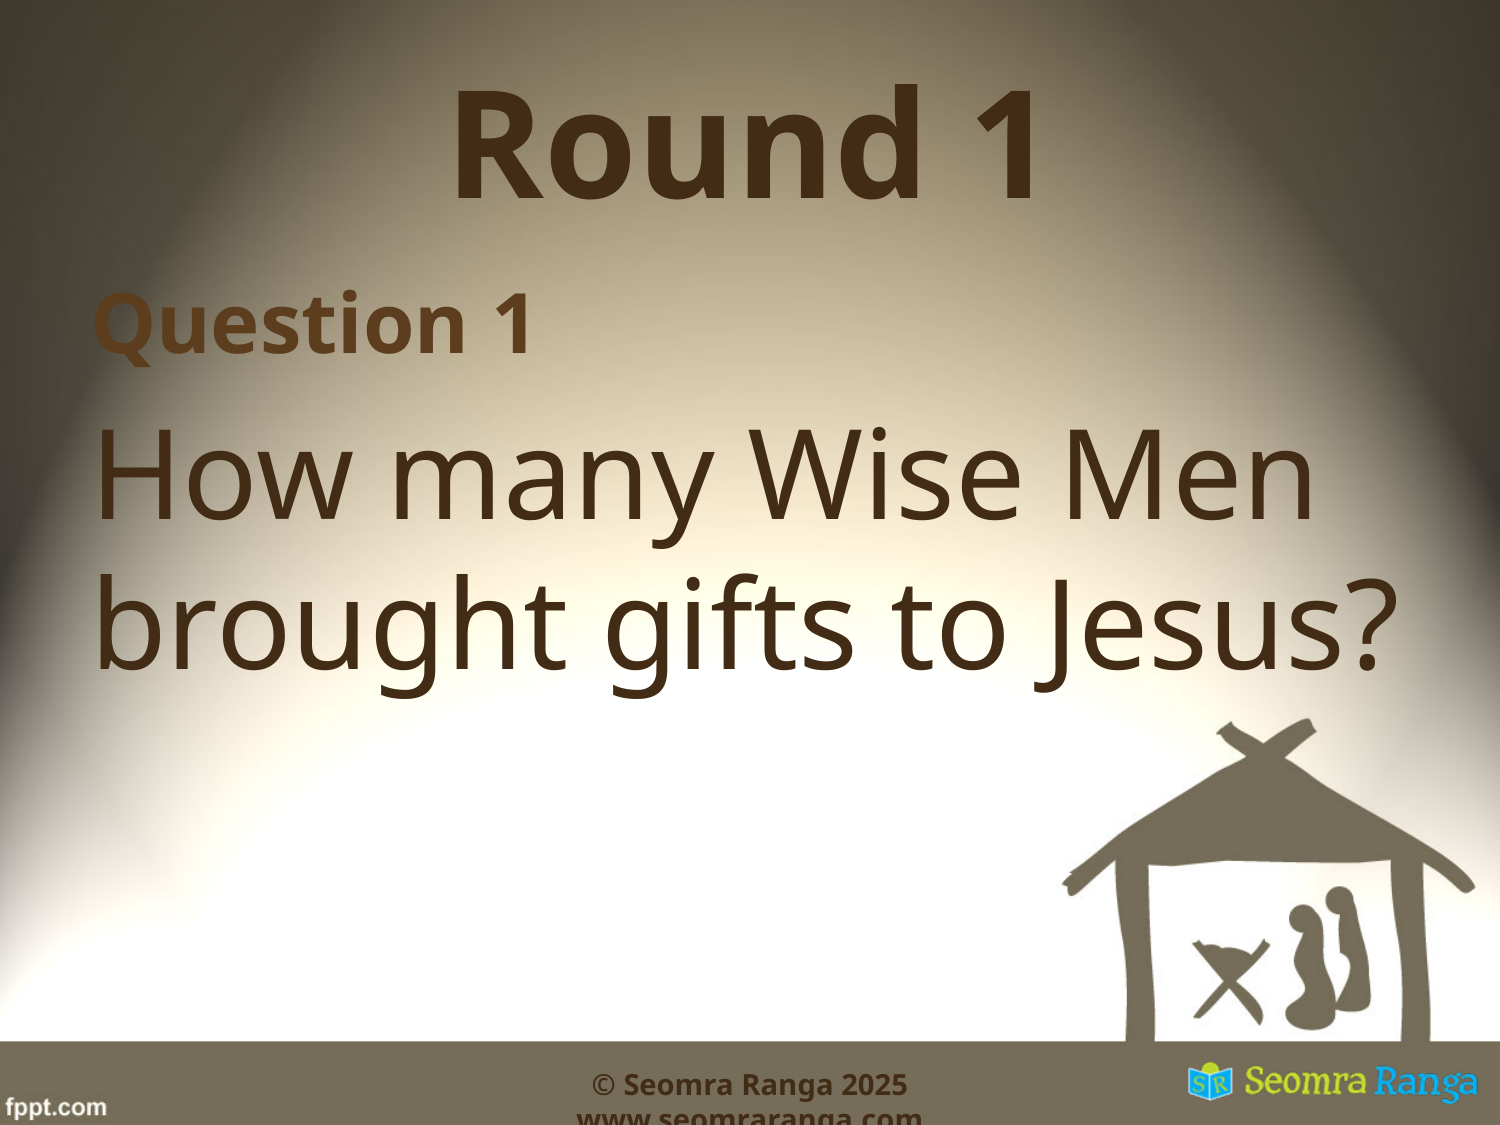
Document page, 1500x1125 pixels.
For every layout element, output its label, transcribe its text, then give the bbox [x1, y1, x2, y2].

text_box © Seomra Ranga 2025 www.seomraranga.com [401, 1058, 1099, 1125]
picture [0, 0, 1500, 1125]
list Question 1 How many Wise Men brought gifts to Jesus? [75, 262, 1425, 1005]
title Round 1 [75, 45, 1425, 233]
